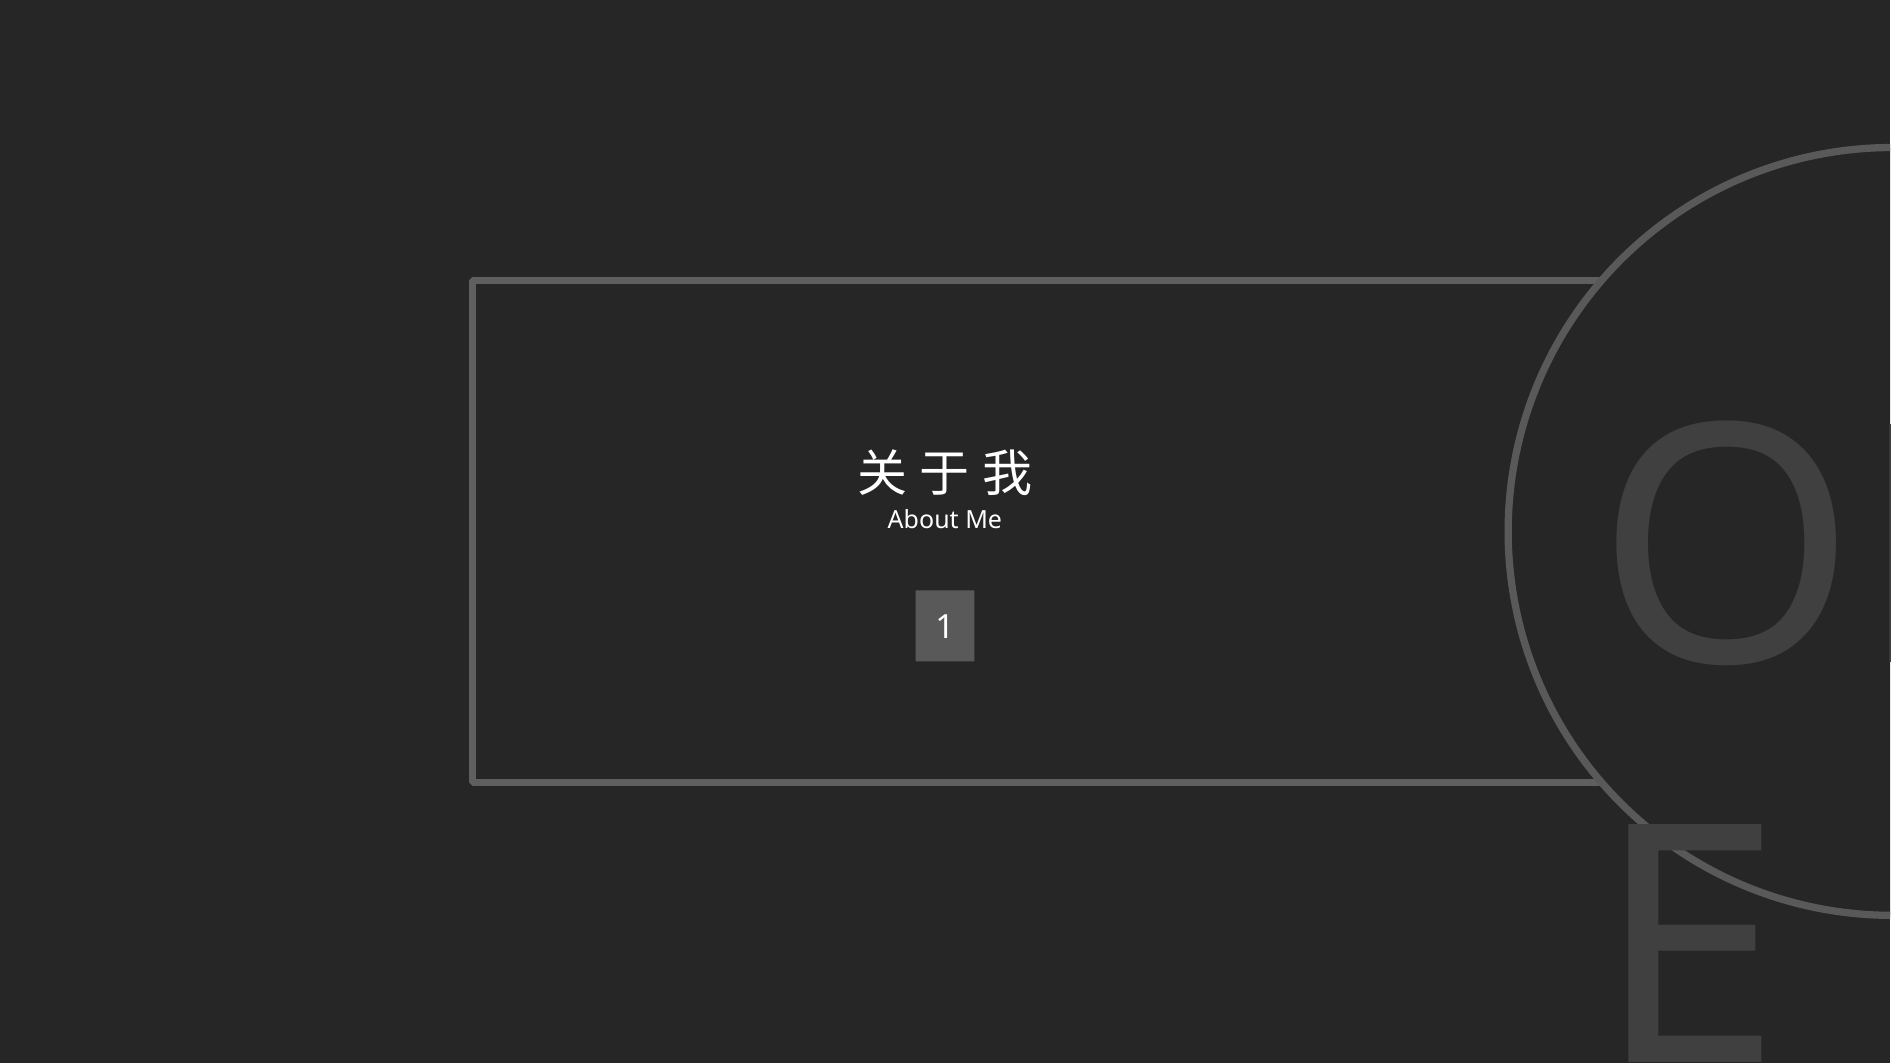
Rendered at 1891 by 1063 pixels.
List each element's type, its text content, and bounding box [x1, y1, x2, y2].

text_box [834, 433, 1056, 662]
text_box [1506, 145, 1891, 762]
text_box [470, 278, 1600, 785]
text_box ONE [1582, 321, 1891, 1063]
